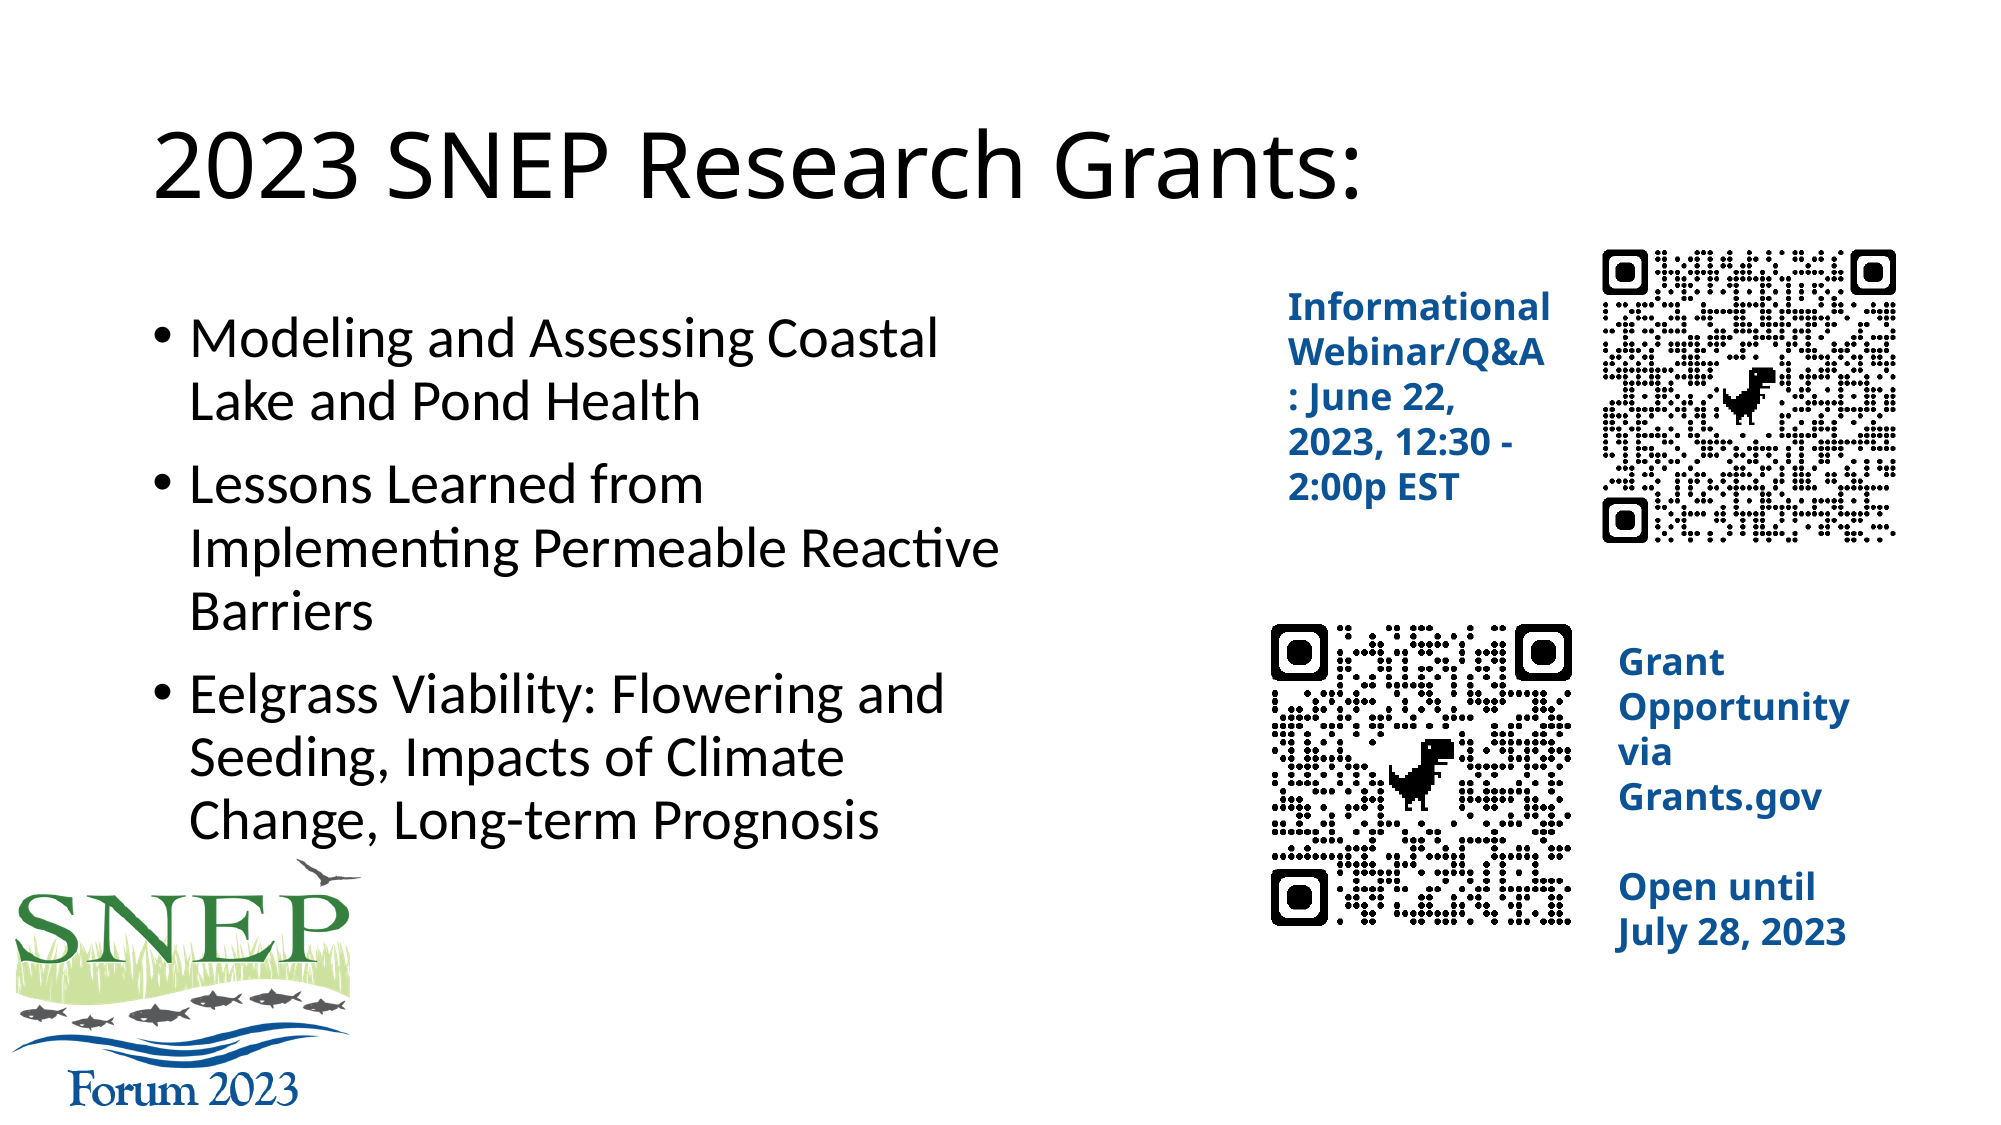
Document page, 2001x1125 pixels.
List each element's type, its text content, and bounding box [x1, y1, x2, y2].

text_box Grant Opportunity via Grants.gov Open until July 28, 2023 [1603, 630, 1899, 961]
text_box Informational Webinar/Q&A: June 22, 2023, 12:30 - 2:00p EST [1273, 275, 1569, 515]
list Modeling and Assessing Coastal Lake and Pond Health Lessons Learned from Implementing Permeable Reactive Barriers Eelgrass Viability: Flowering and Seeding, Impacts of Climate Change, Long-term Prognosis [137, 299, 1019, 1014]
picture [1576, 223, 1922, 570]
picture [0, 849, 374, 1113]
title 2023 SNEP Research Grants: [137, 59, 1863, 278]
picture [1238, 591, 1605, 958]
